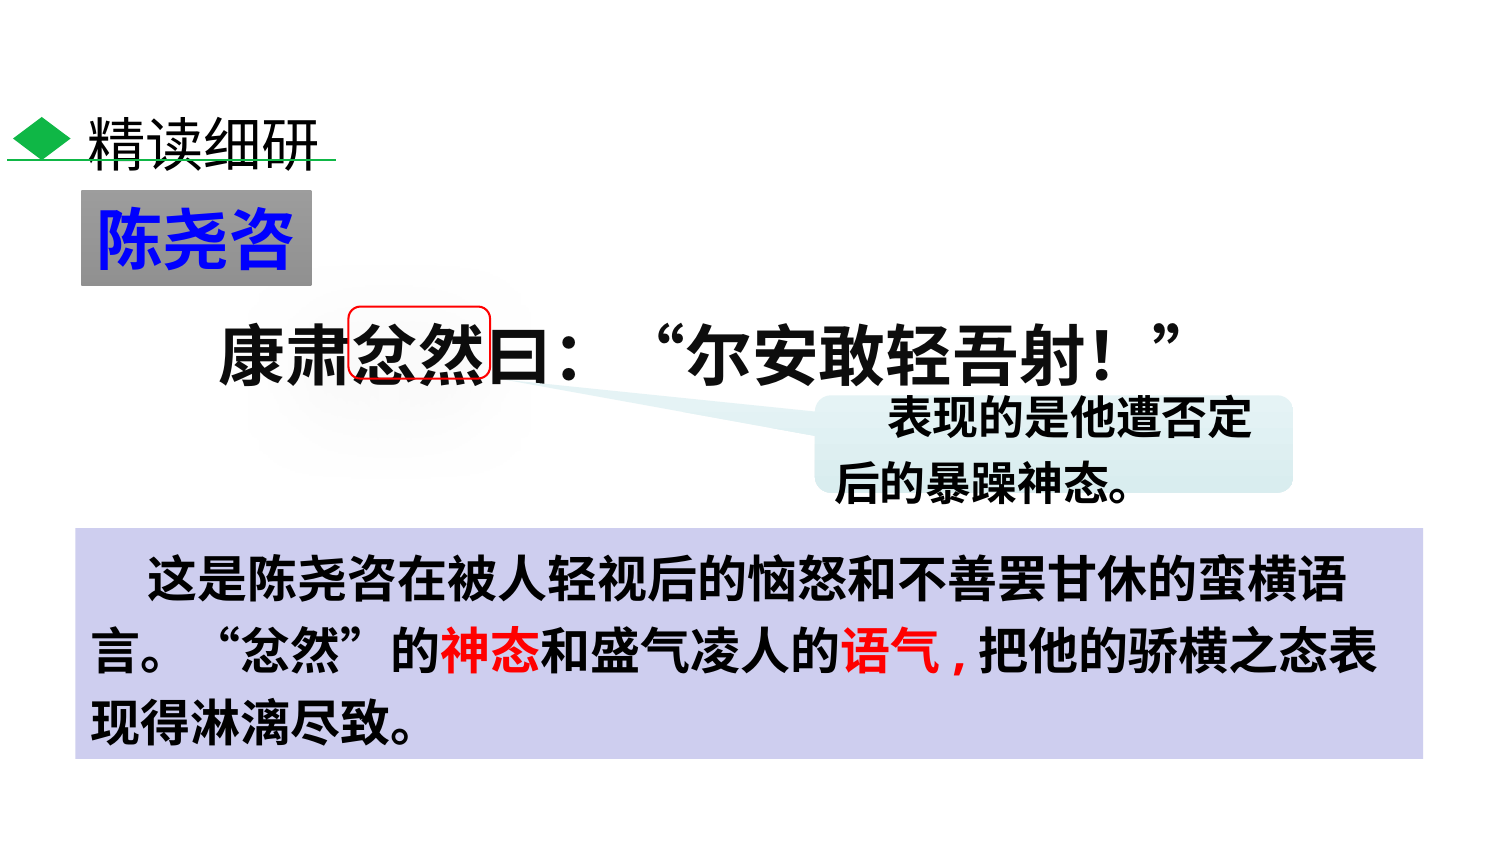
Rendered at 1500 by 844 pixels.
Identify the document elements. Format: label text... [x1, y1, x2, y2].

text_box 表现的是他遭否定后的暴躁神态。 [507, 379, 1295, 494]
text_box 康肃忿然曰：“尔安敢轻吾射！” [203, 306, 299, 402]
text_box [7, 100, 337, 187]
text_box 陈尧咨 [81, 190, 312, 286]
text_box 这是陈尧咨在被人轻视后的恼怒和不善罢甘休的蛮横语言。“忿然”的神态和盛气凌人的语气,把他的骄横之态表现得淋漓尽致。 [75, 528, 1424, 759]
text_box [347, 305, 492, 380]
text_box 康肃忿然曰：“尔安敢轻吾射！” [484, 306, 1325, 402]
